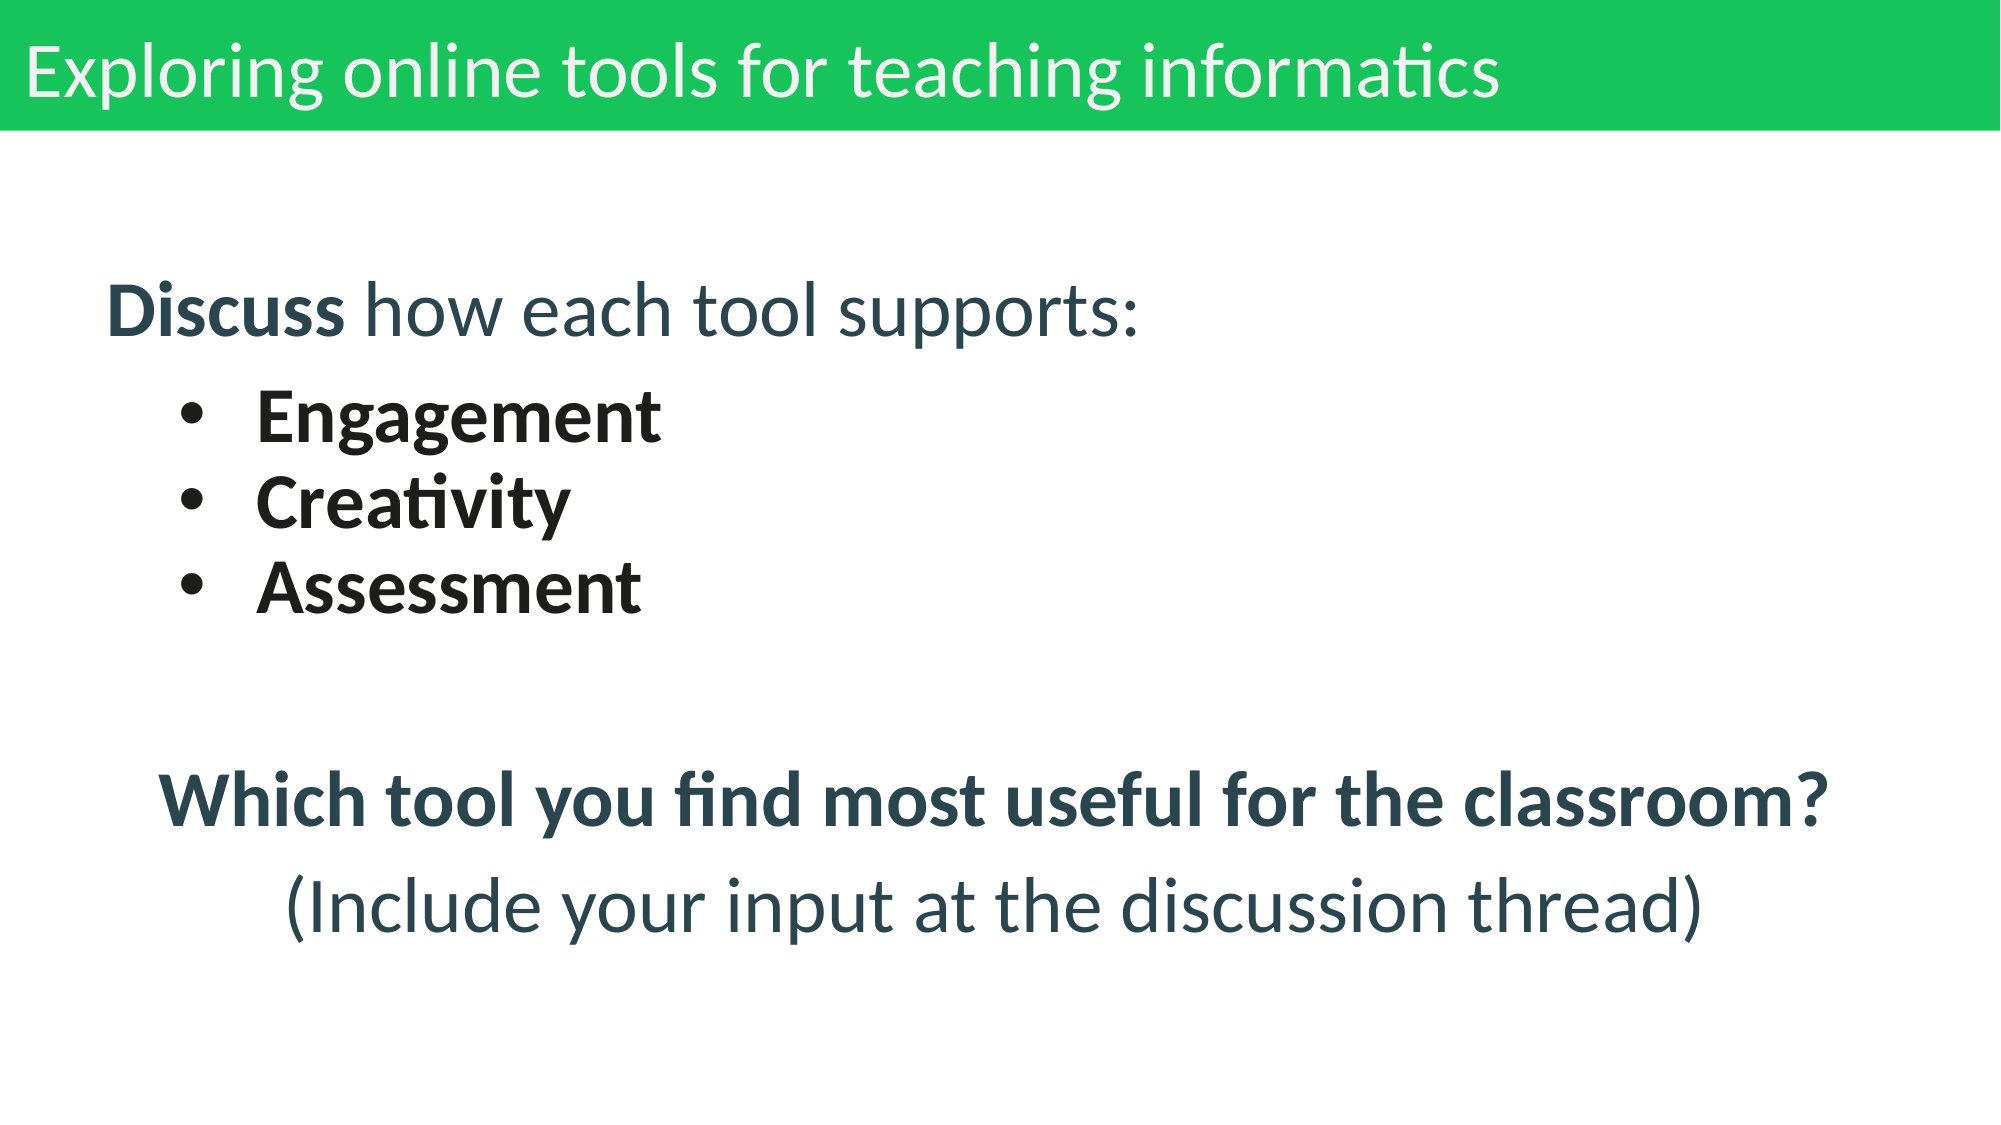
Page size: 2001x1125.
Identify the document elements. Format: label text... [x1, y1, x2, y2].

list Discuss how each tool supports: Engagement Creativity Assessment Which tool you find most useful for the classroom? (Include your input at the discussion thread) [16, 144, 1976, 1108]
title Exploring online tools for teaching informatics [16, 13, 1976, 131]
